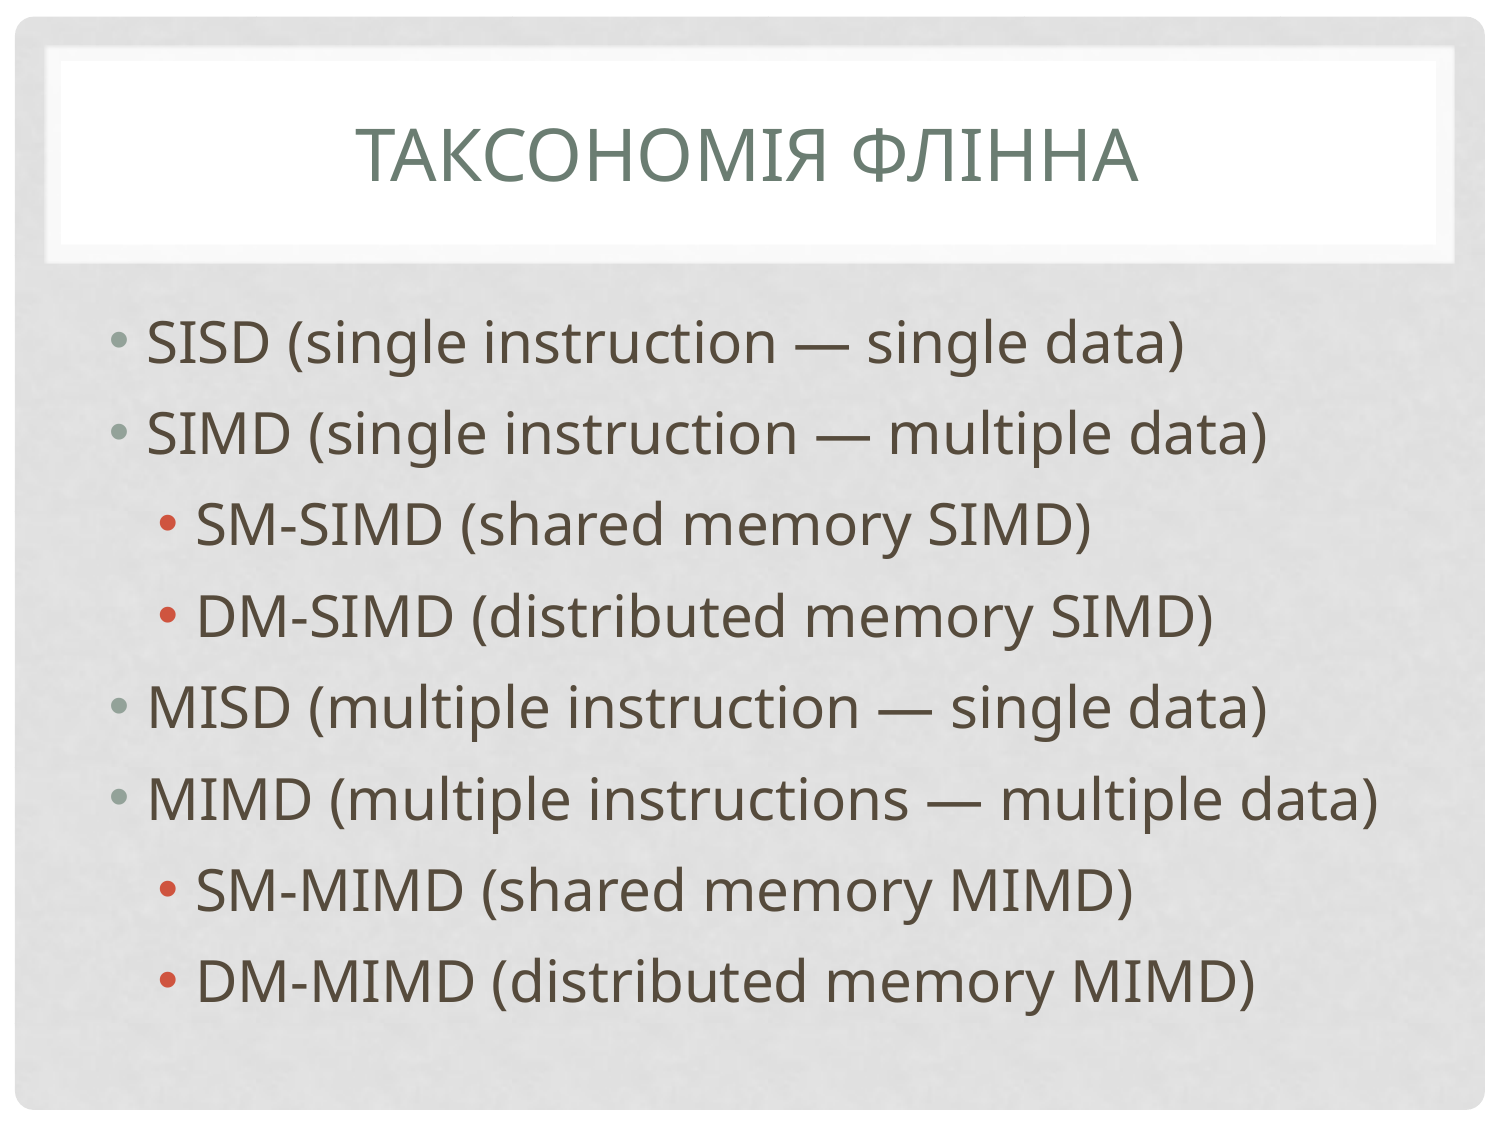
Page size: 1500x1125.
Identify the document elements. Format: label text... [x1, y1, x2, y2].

list SISD (single instruction — single data) SIMD (single instruction — multiple data) SM-SIMD (shared memory SIMD) DM-SIMD (distributed memory SIMD) MISD (multiple instruction — single data) MIMD (multiple instructions — multiple data) SM-MIMD (shared memory MIMD) DM-MIMD (distributed memory MIMD) [75, 287, 1425, 1059]
title Таксономія Флінна [69, 66, 1425, 238]
